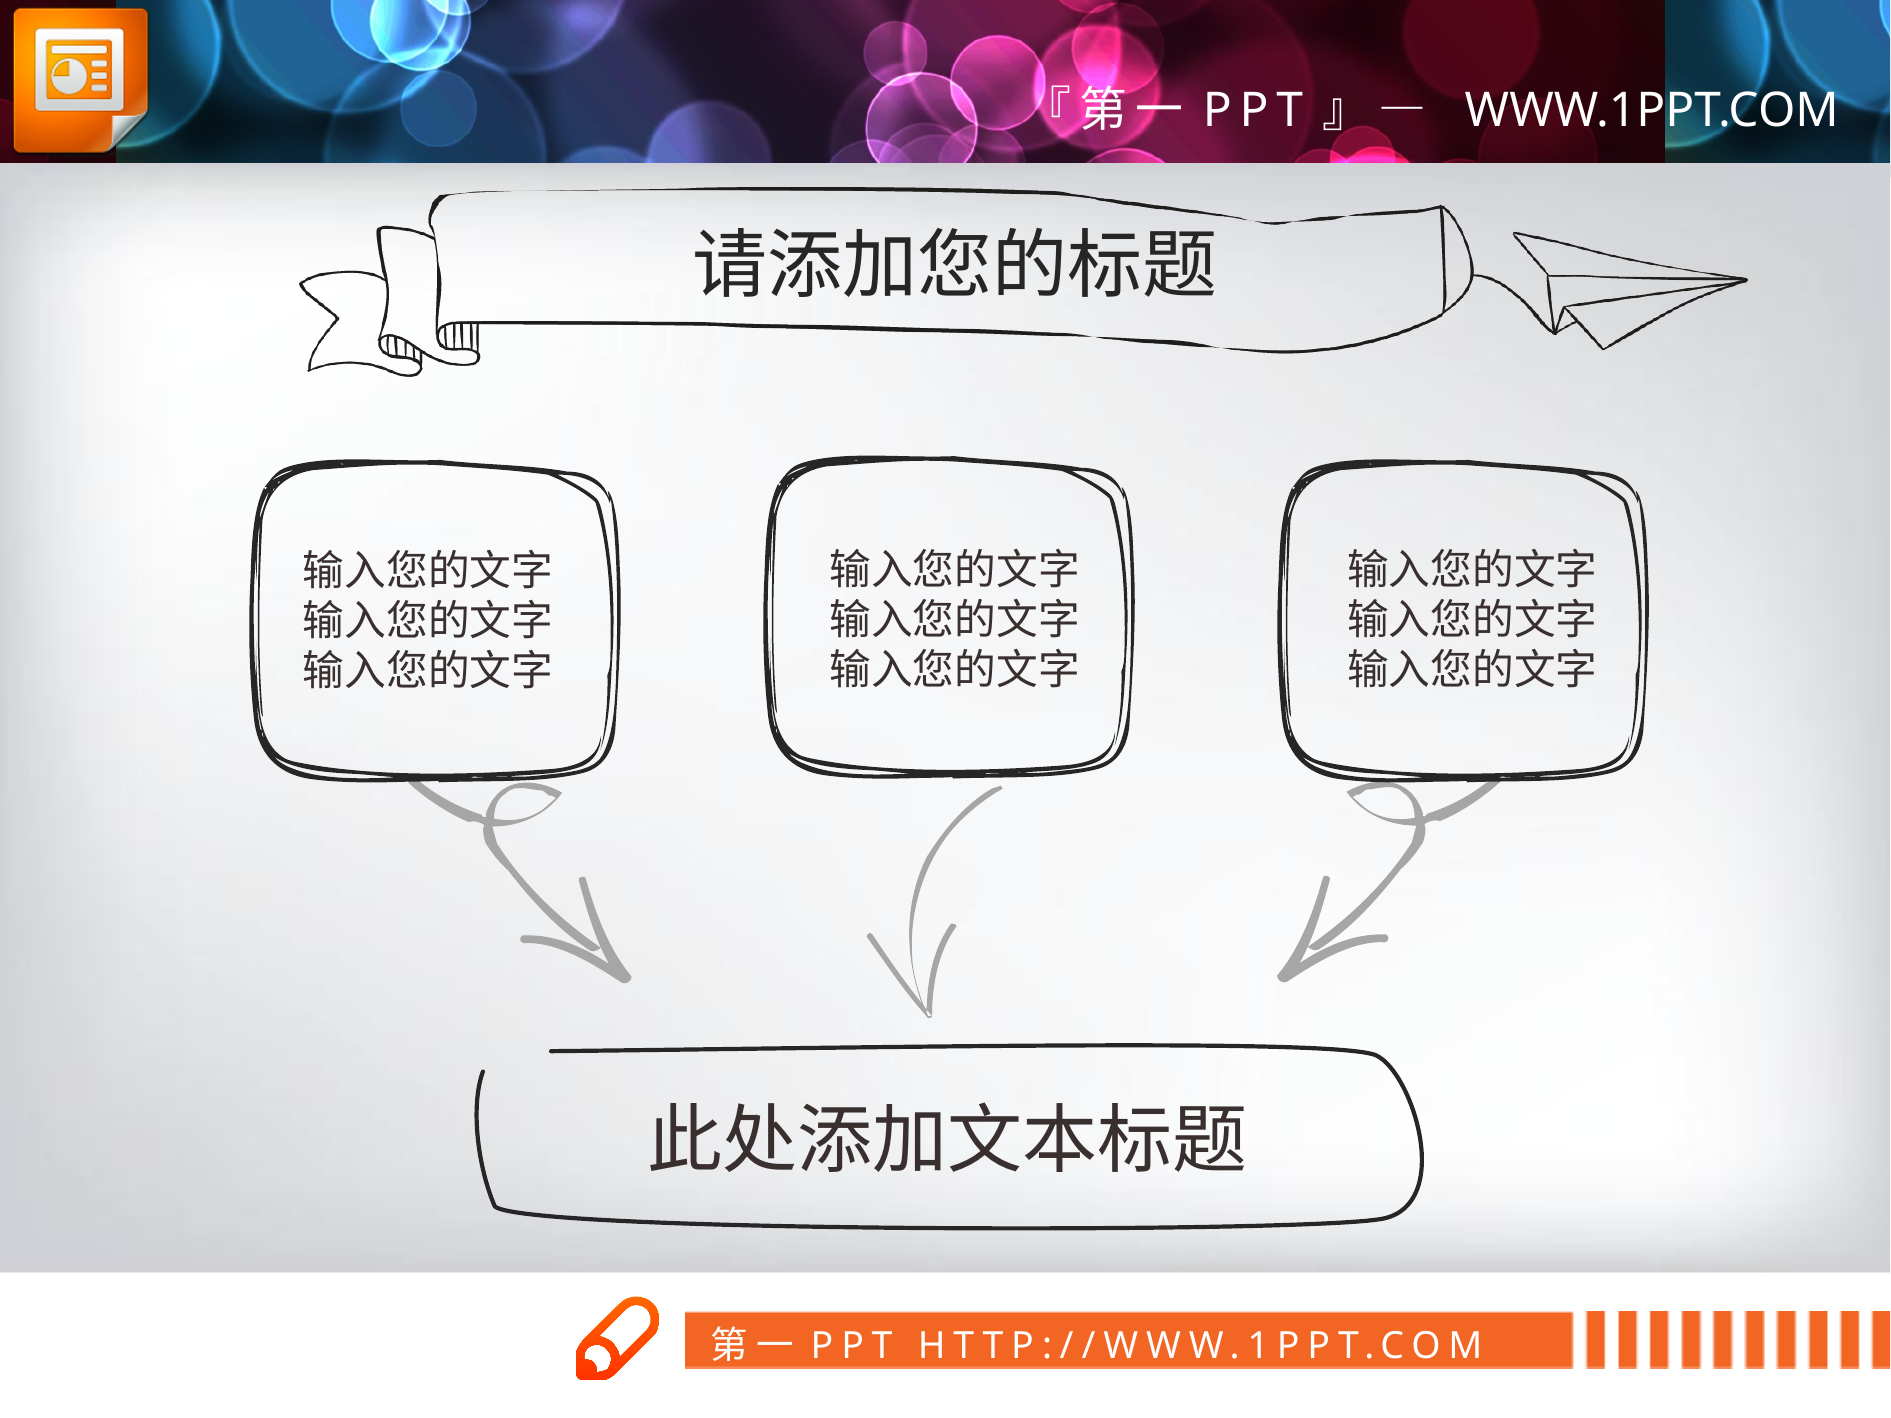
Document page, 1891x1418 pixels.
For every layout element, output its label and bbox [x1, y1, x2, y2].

text_box [1260, 795, 1521, 964]
text_box [476, 1045, 1423, 1229]
text_box [247, 455, 634, 784]
text_box [388, 796, 649, 964]
text_box [761, 451, 1160, 780]
text_box [1275, 455, 1678, 784]
picture [685, 1311, 1891, 1369]
picture [0, 0, 1891, 1275]
text_box [866, 788, 1003, 1019]
